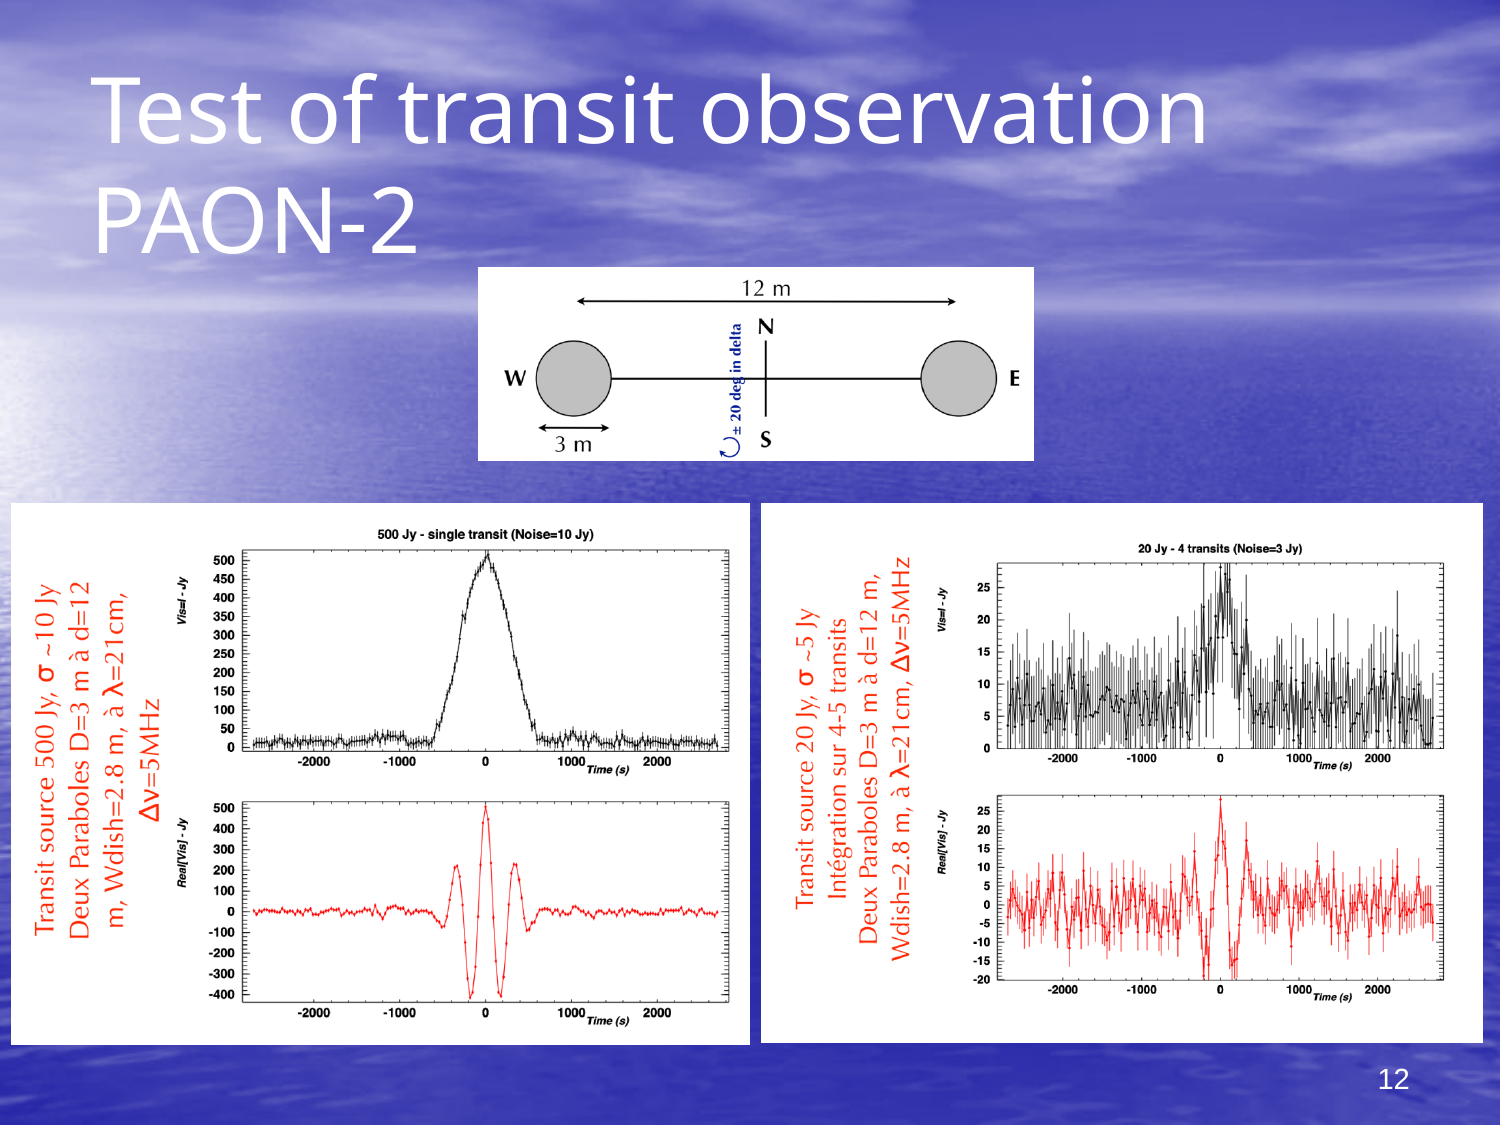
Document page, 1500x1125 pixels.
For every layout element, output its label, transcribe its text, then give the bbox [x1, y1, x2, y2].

picture [11, 503, 751, 1046]
slide_number 12 [1074, 1052, 1426, 1103]
title Test of transit observation PAON-2 [74, 47, 1426, 276]
picture [478, 266, 1034, 462]
picture [761, 503, 1483, 1044]
